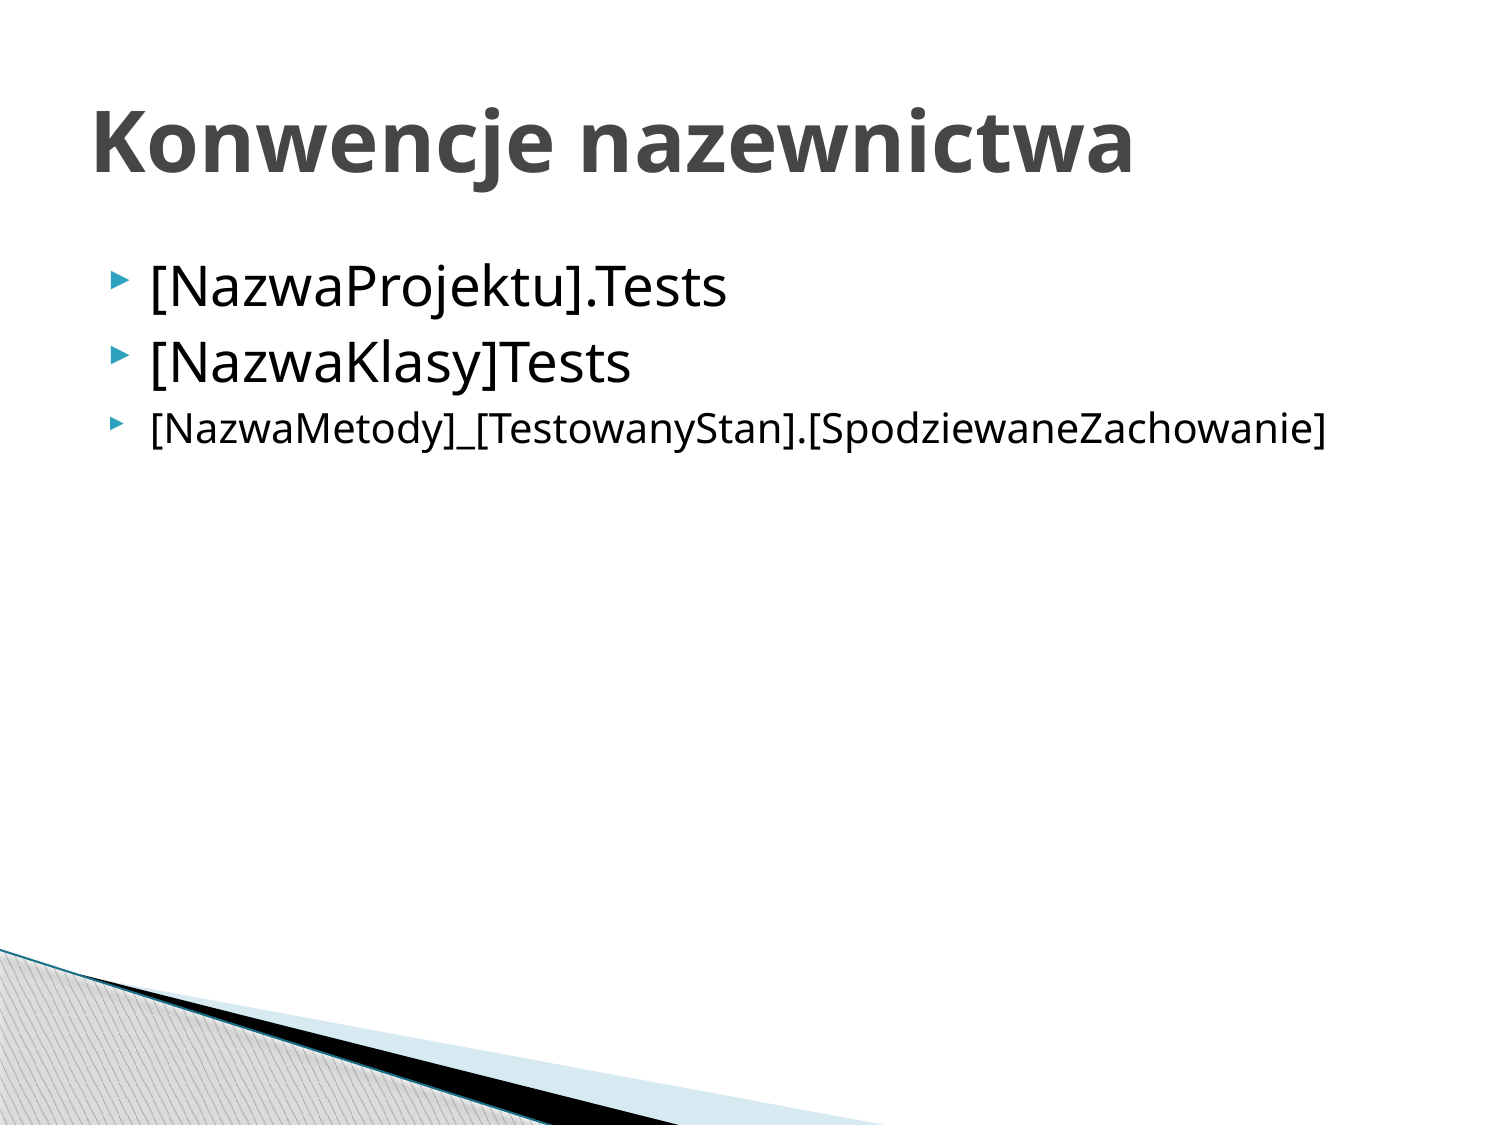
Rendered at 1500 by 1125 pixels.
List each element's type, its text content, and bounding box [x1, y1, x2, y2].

list [NazwaProjektu].Tests [NazwaKlasy]Tests [NazwaMetody]_[TestowanyStan].[SpodziewaneZachowanie] [75, 243, 1425, 986]
title Konwencje nazewnictwa [75, 45, 1425, 233]
